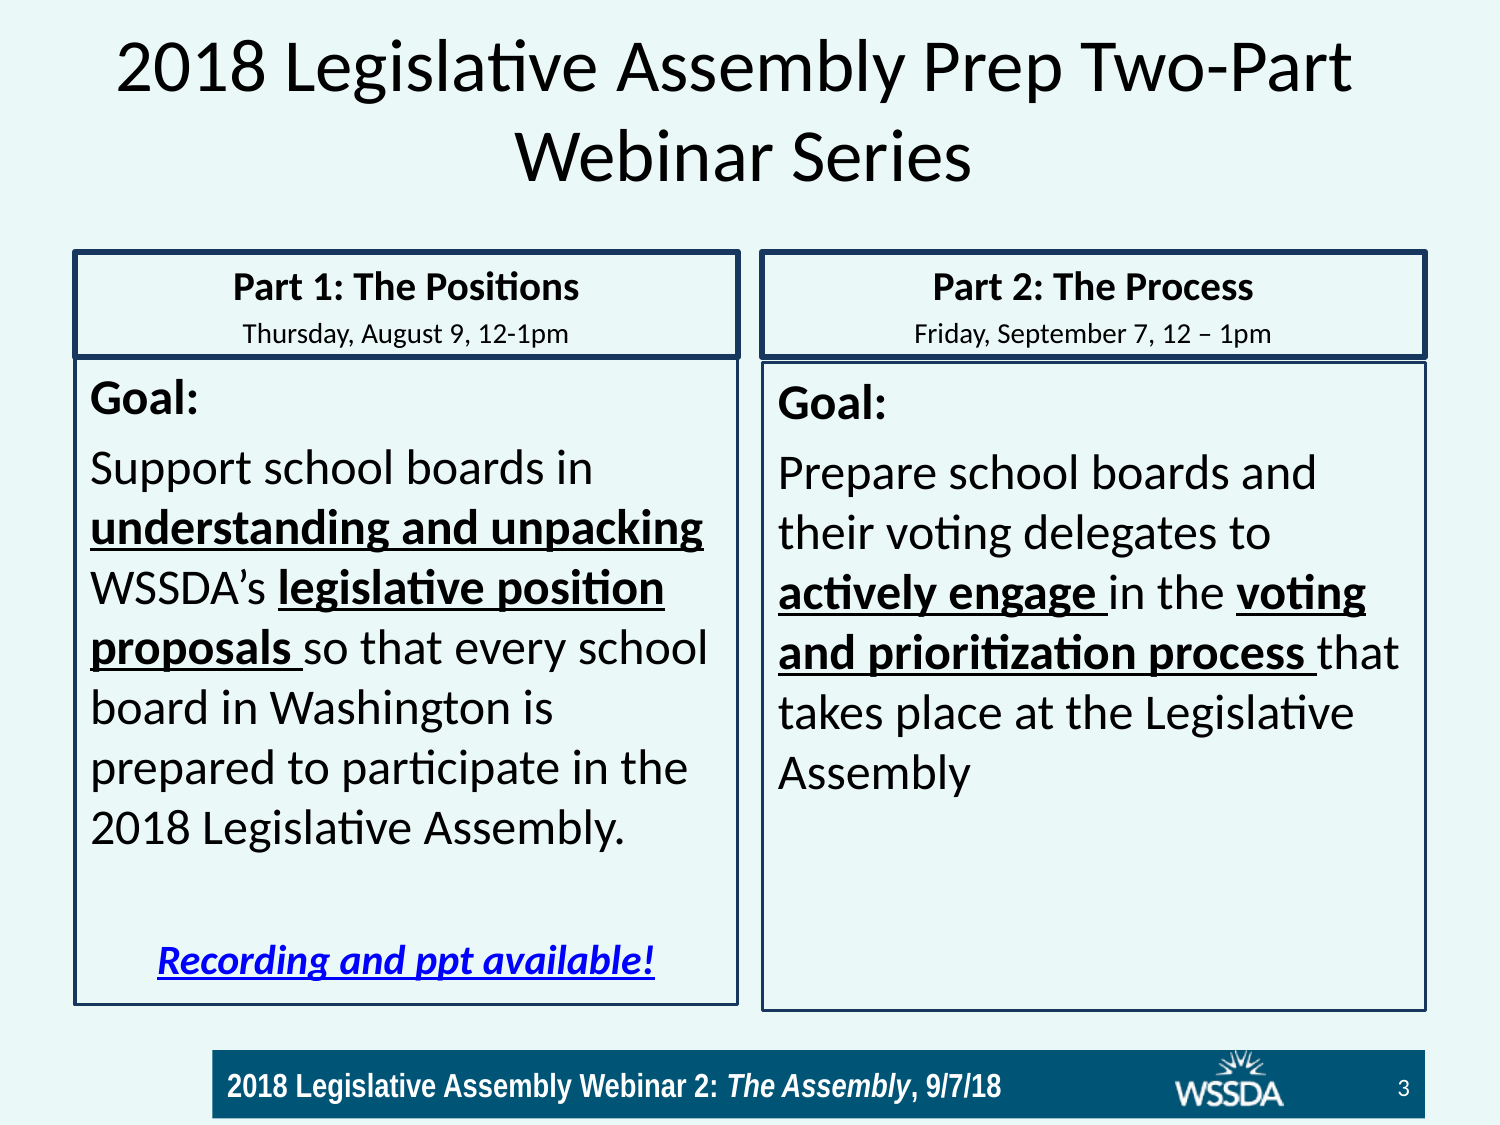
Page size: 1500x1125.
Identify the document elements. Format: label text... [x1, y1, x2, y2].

list Part 1: The Positions Thursday, August 9, 12-1pm [75, 251, 738, 356]
list Part 2: The Process Friday, September 7, 12 – 1pm [761, 251, 1425, 357]
list Goal: Prepare school boards and their voting delegates to actively engage in the voting and prioritization process that takes place at the Legislative Assembly [762, 362, 1426, 1011]
title 2018 Legislative Assembly Prep Two-Part Webinar Series [12, 12, 1475, 200]
list Goal: Support school boards in understanding and unpacking WSSDA’s legislative position proposals so that every school board in Washington is prepared to participate in the 2018 Legislative Assembly. Recording and ppt available! [75, 356, 738, 1005]
slide_number 3 [1074, 1056, 1425, 1117]
